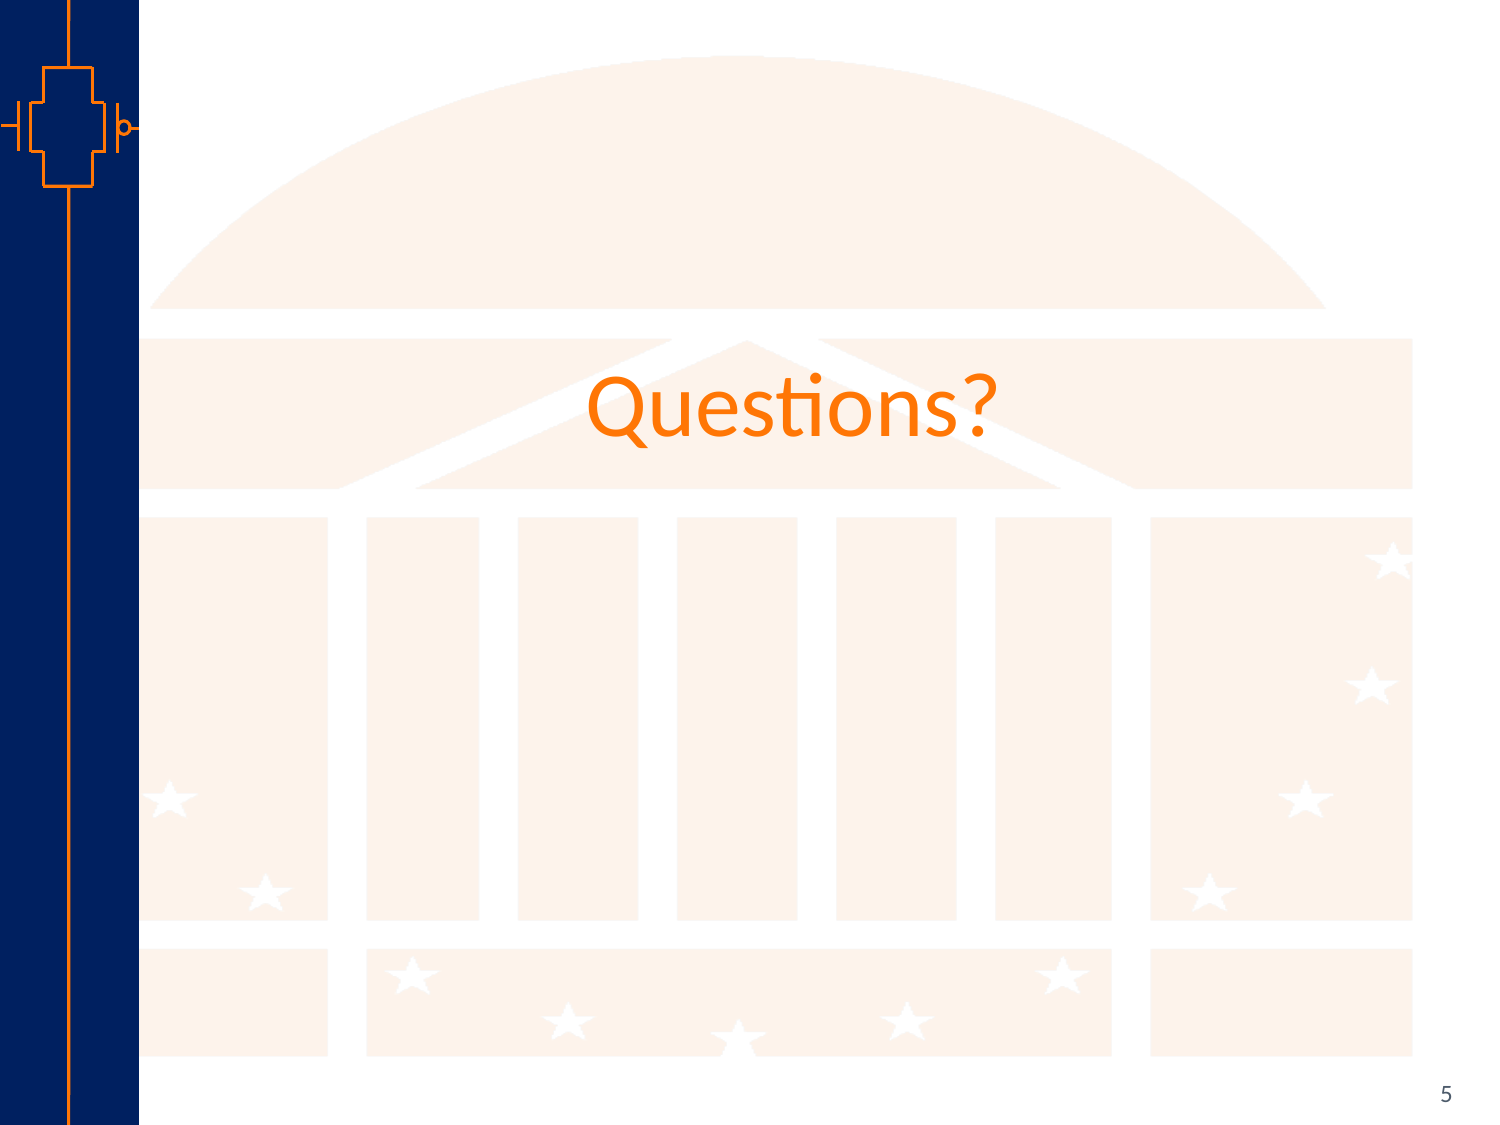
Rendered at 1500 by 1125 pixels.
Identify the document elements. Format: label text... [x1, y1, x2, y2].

title Questions? [200, 37, 1388, 462]
slide_number 5 [1425, 1062, 1488, 1123]
